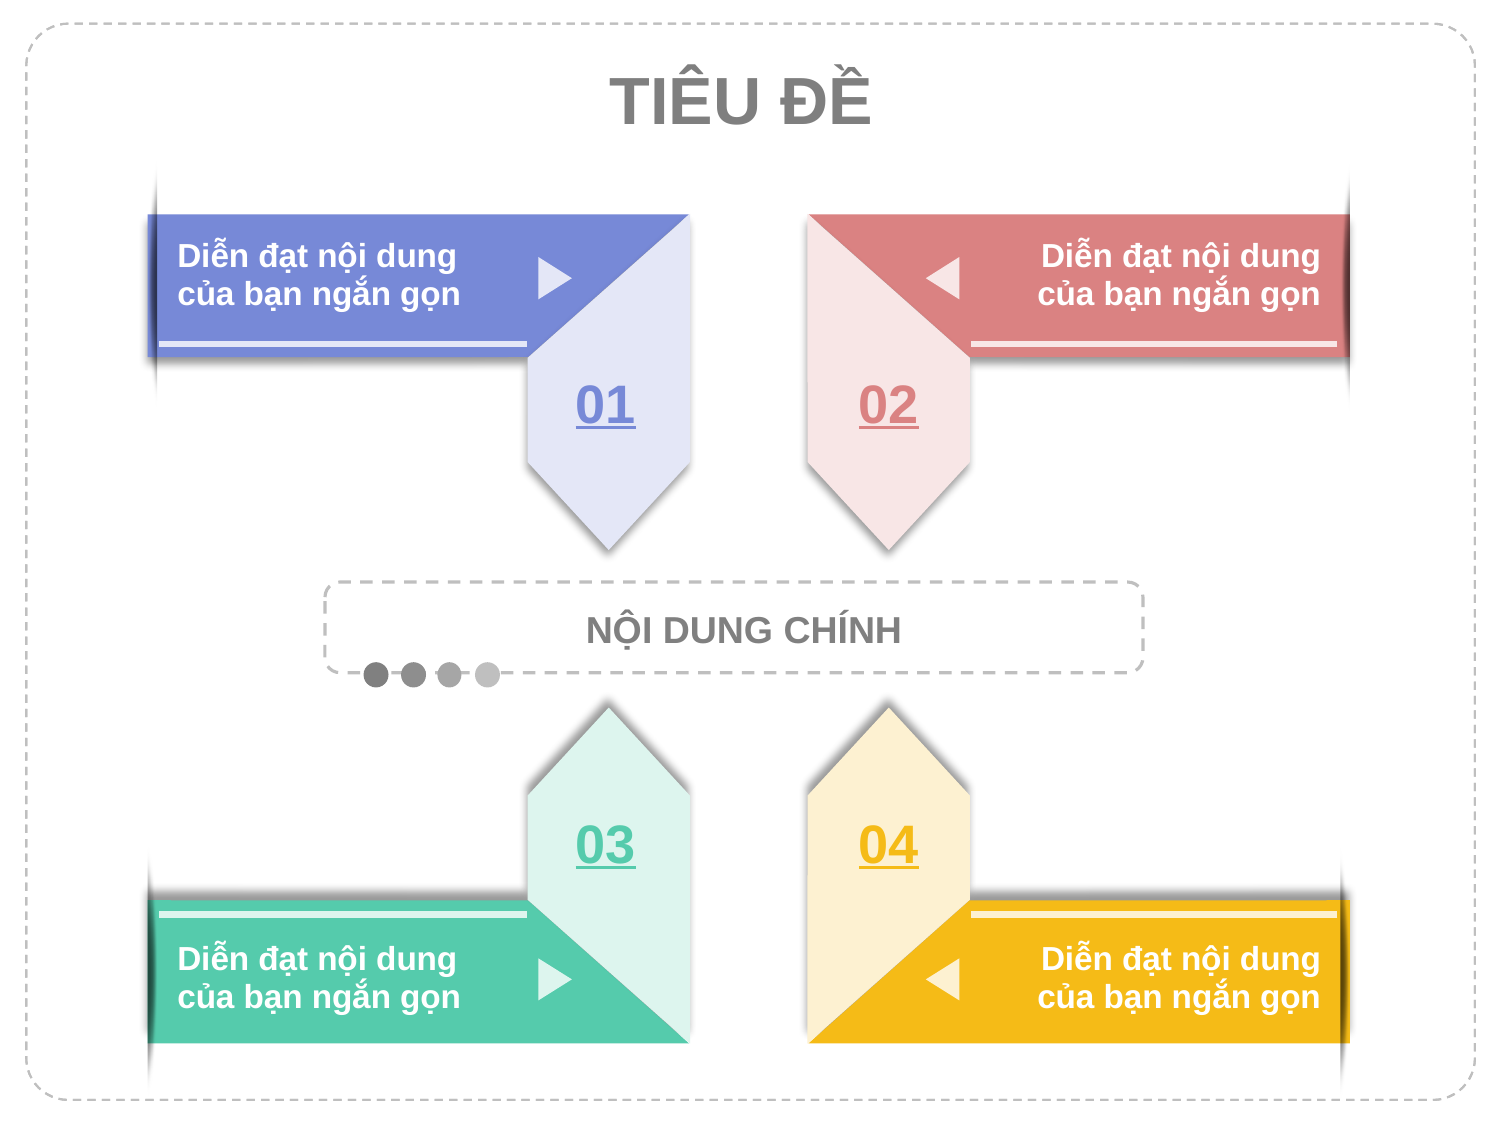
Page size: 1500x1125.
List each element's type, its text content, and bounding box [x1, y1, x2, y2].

text_box Diễn đạt nội dung của bạn ngắn gọn [965, 933, 1335, 1024]
text_box [536, 255, 574, 302]
text_box 04 [843, 801, 934, 882]
text_box Diễn đạt nội dung của bạn ngắn gọn [163, 229, 533, 321]
text_box [322, 579, 1146, 675]
text_box 01 [560, 361, 651, 442]
text_box [163, 212, 687, 360]
text_box [805, 211, 973, 553]
picture [1340, 841, 1351, 1103]
text_box [536, 956, 574, 1003]
text_box TIÊU ĐỀ [594, 50, 888, 146]
text_box [525, 211, 693, 553]
text_box Diễn đạt nội dung của bạn ngắn gọn [965, 229, 1335, 321]
text_box [805, 705, 973, 1046]
text_box [923, 255, 962, 302]
text_box 03 [560, 801, 651, 882]
text_box [525, 705, 693, 1046]
text_box NỘI DUNG CHÍNH [369, 601, 1119, 660]
text_box [810, 212, 1335, 360]
text_box Diễn đạt nội dung của bạn ngắn gọn [163, 933, 533, 1024]
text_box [363, 661, 501, 688]
picture [147, 155, 158, 416]
picture [147, 841, 158, 1103]
text_box [923, 956, 962, 1003]
picture [1340, 155, 1351, 416]
text_box [163, 898, 688, 1046]
text_box [810, 898, 1335, 1046]
text_box 02 [843, 361, 934, 442]
